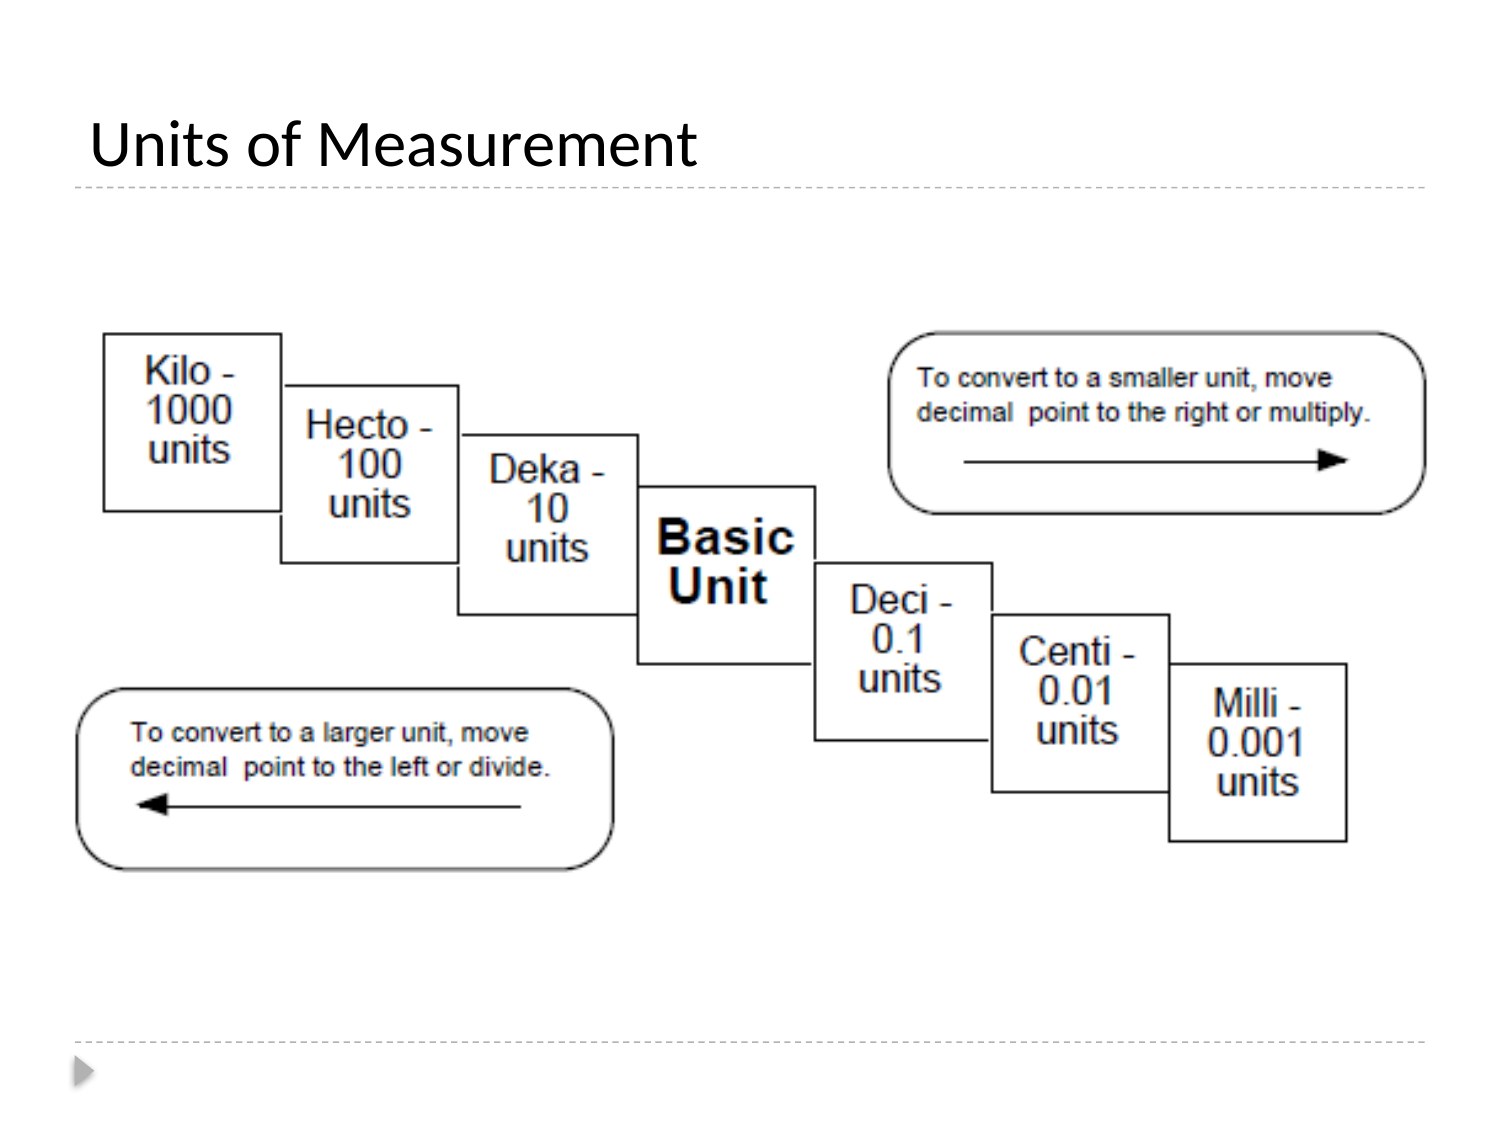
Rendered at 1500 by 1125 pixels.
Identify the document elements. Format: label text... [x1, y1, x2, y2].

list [37, 299, 1464, 901]
title Units of Measurement [75, 24, 1425, 188]
